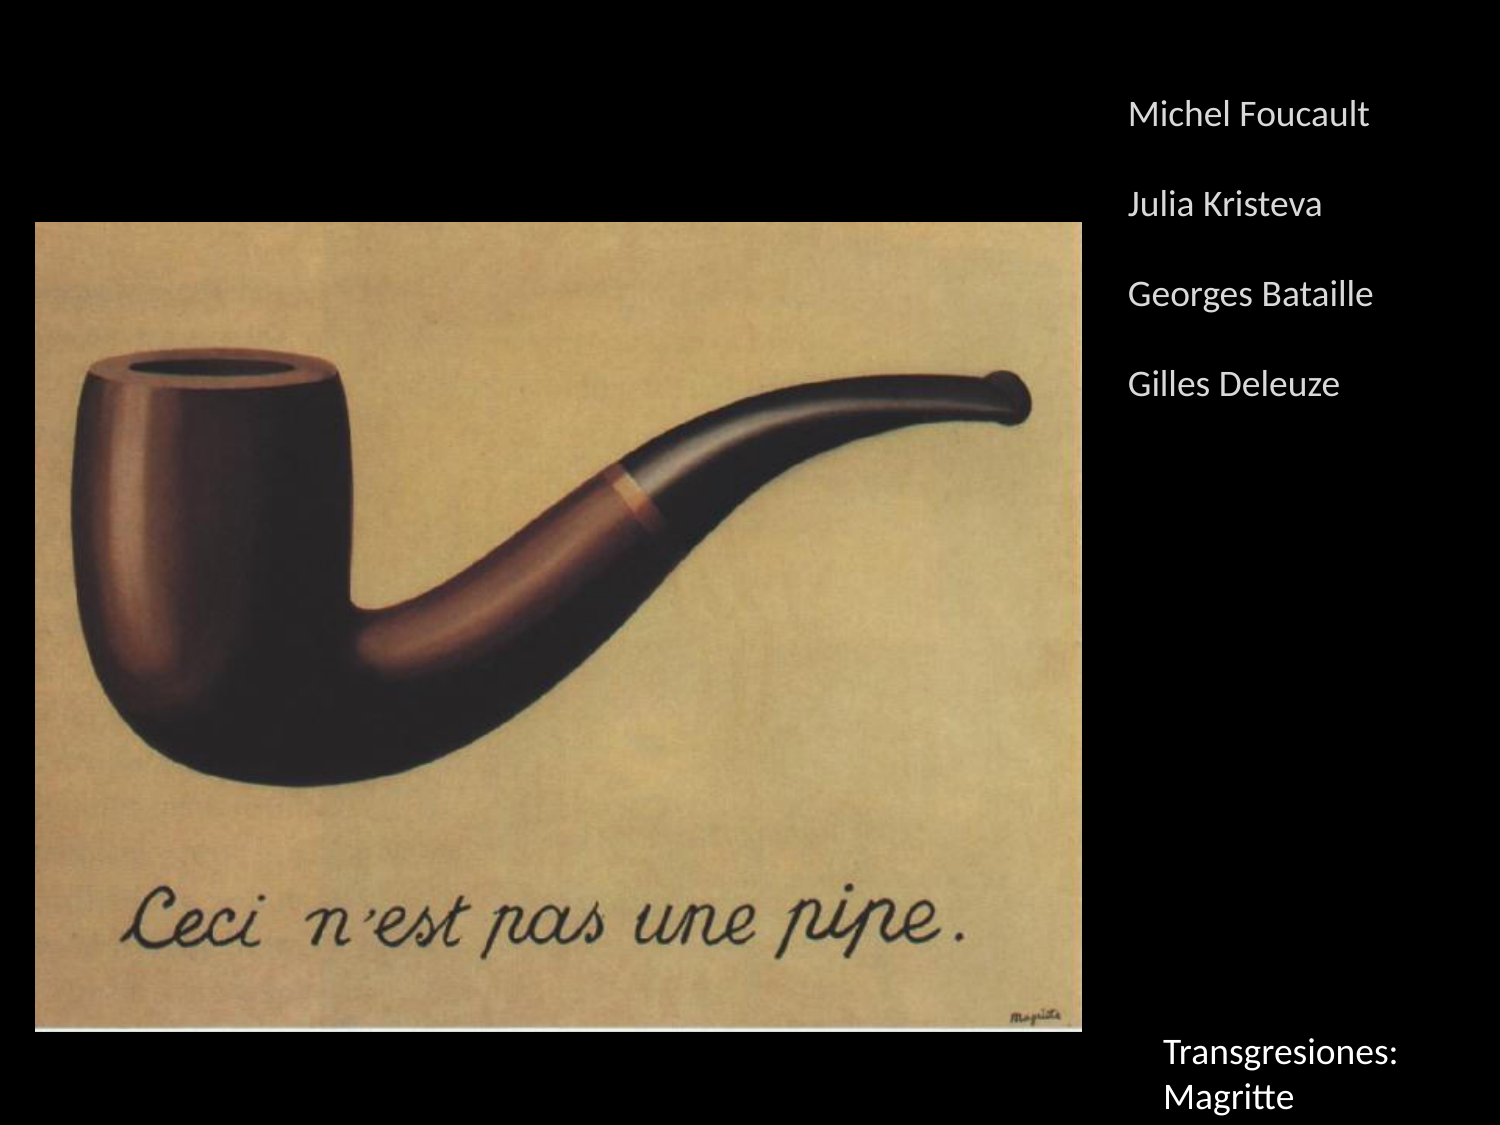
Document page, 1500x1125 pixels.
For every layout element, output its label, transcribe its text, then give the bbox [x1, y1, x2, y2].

picture [34, 222, 1083, 1032]
text_box Michel Foucault Julia Kristeva Georges Bataille Gilles Deleuze [1113, 81, 1500, 502]
text_box Transgresiones: Magritte [1148, 1019, 1430, 1125]
